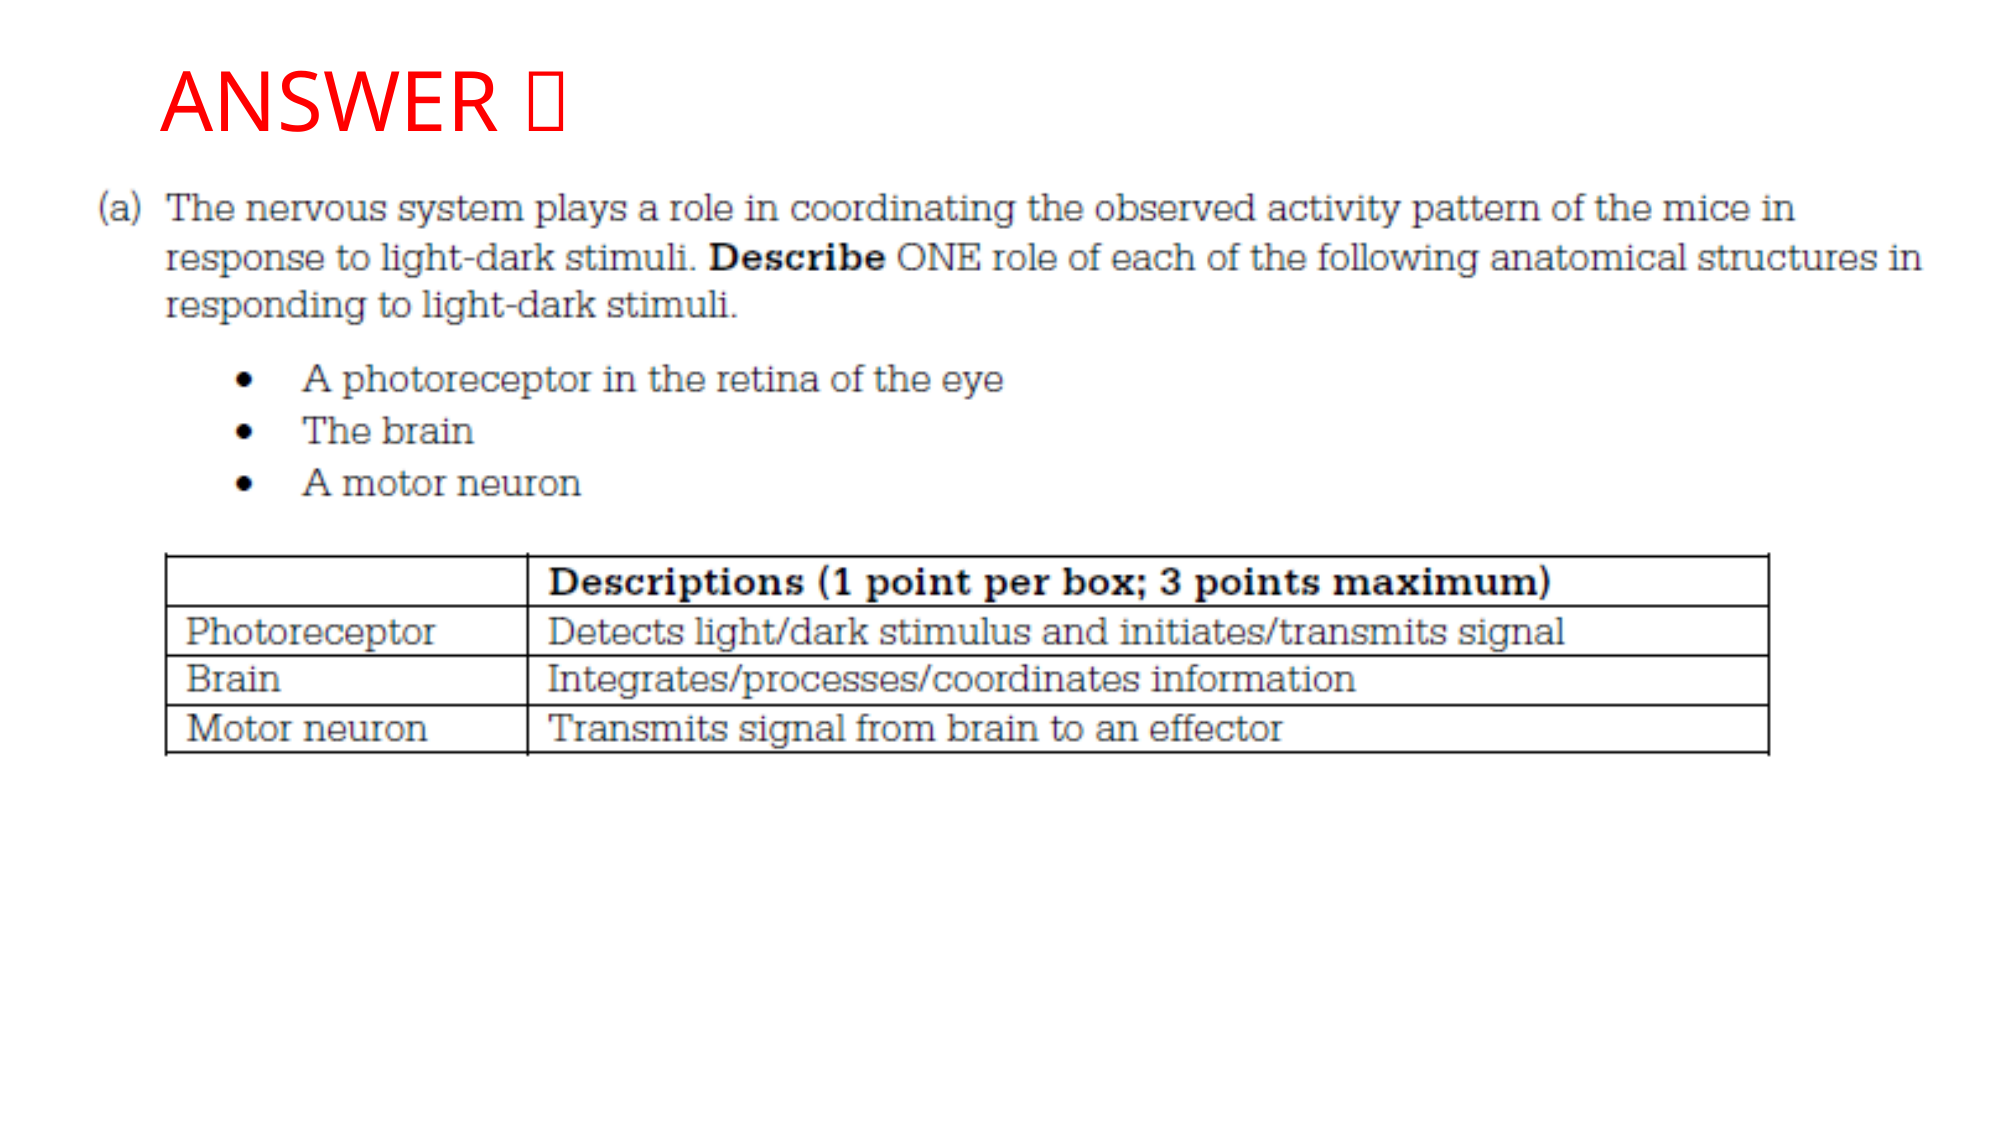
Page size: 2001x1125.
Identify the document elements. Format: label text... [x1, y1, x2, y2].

text_box ANSWER  [145, 51, 648, 157]
picture [64, 157, 1974, 779]
